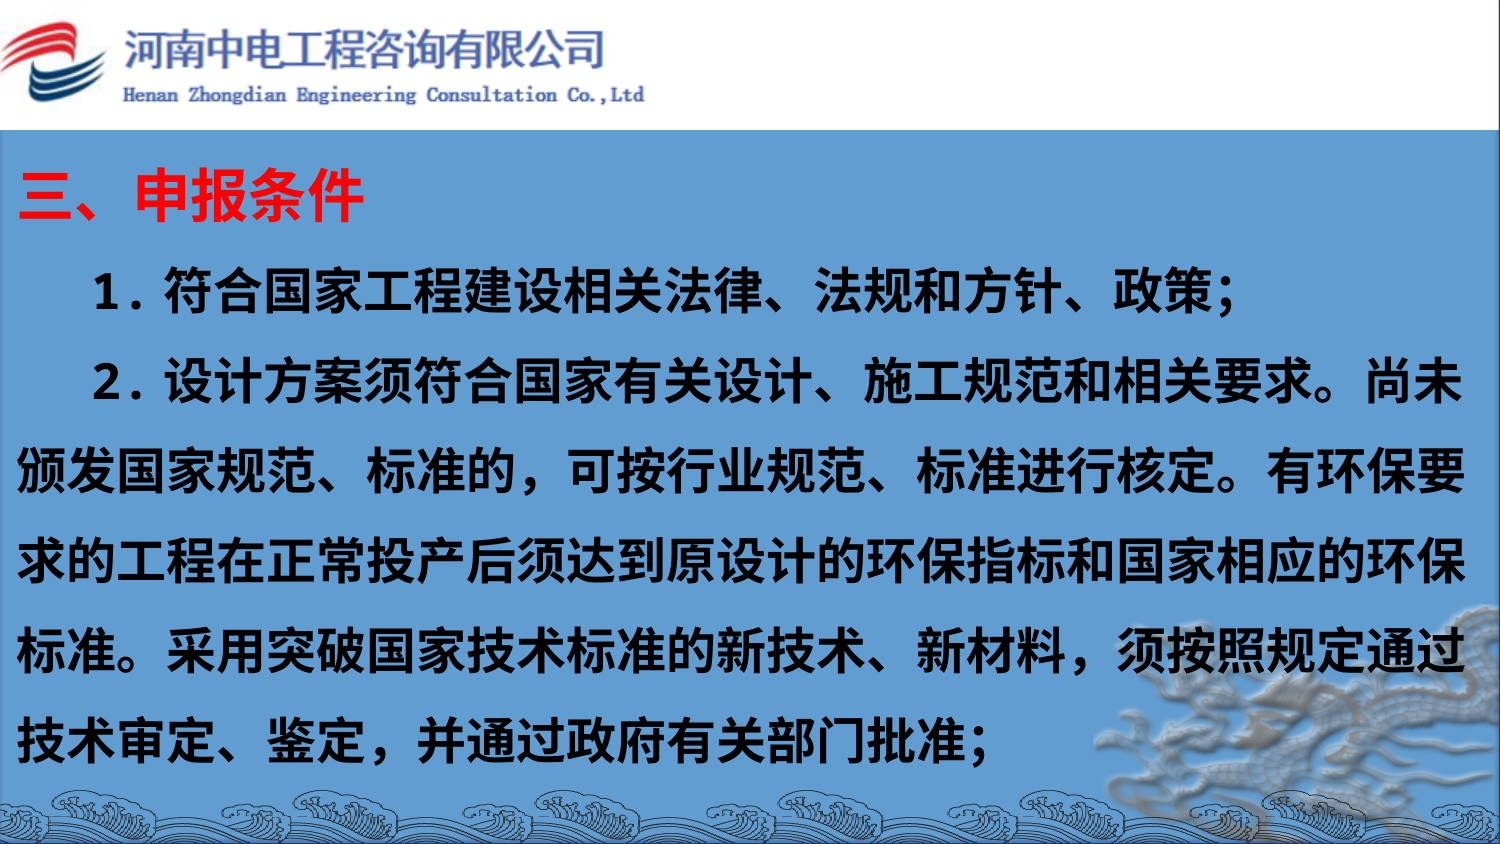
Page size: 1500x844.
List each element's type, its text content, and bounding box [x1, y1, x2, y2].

text_box [35, 777, 1465, 844]
picture [0, 0, 1500, 131]
text_box 三、申报条件 1.符合国家工程建设相关法律、法规和方针、政策； 2.设计方案须符合国家有关设计、施工规范和相关要求。尚未颁发国家规范、标准的，可按行业规范、标准进行核定。有环保要求的工程在正常投产后须达到原设计的环保指标和国家相应的环保标准。采用突破国家技术标准的新技术、新材料，须按照规定通过技术审定、鉴定，并通过政府有关部门批准； [1, 131, 1500, 777]
